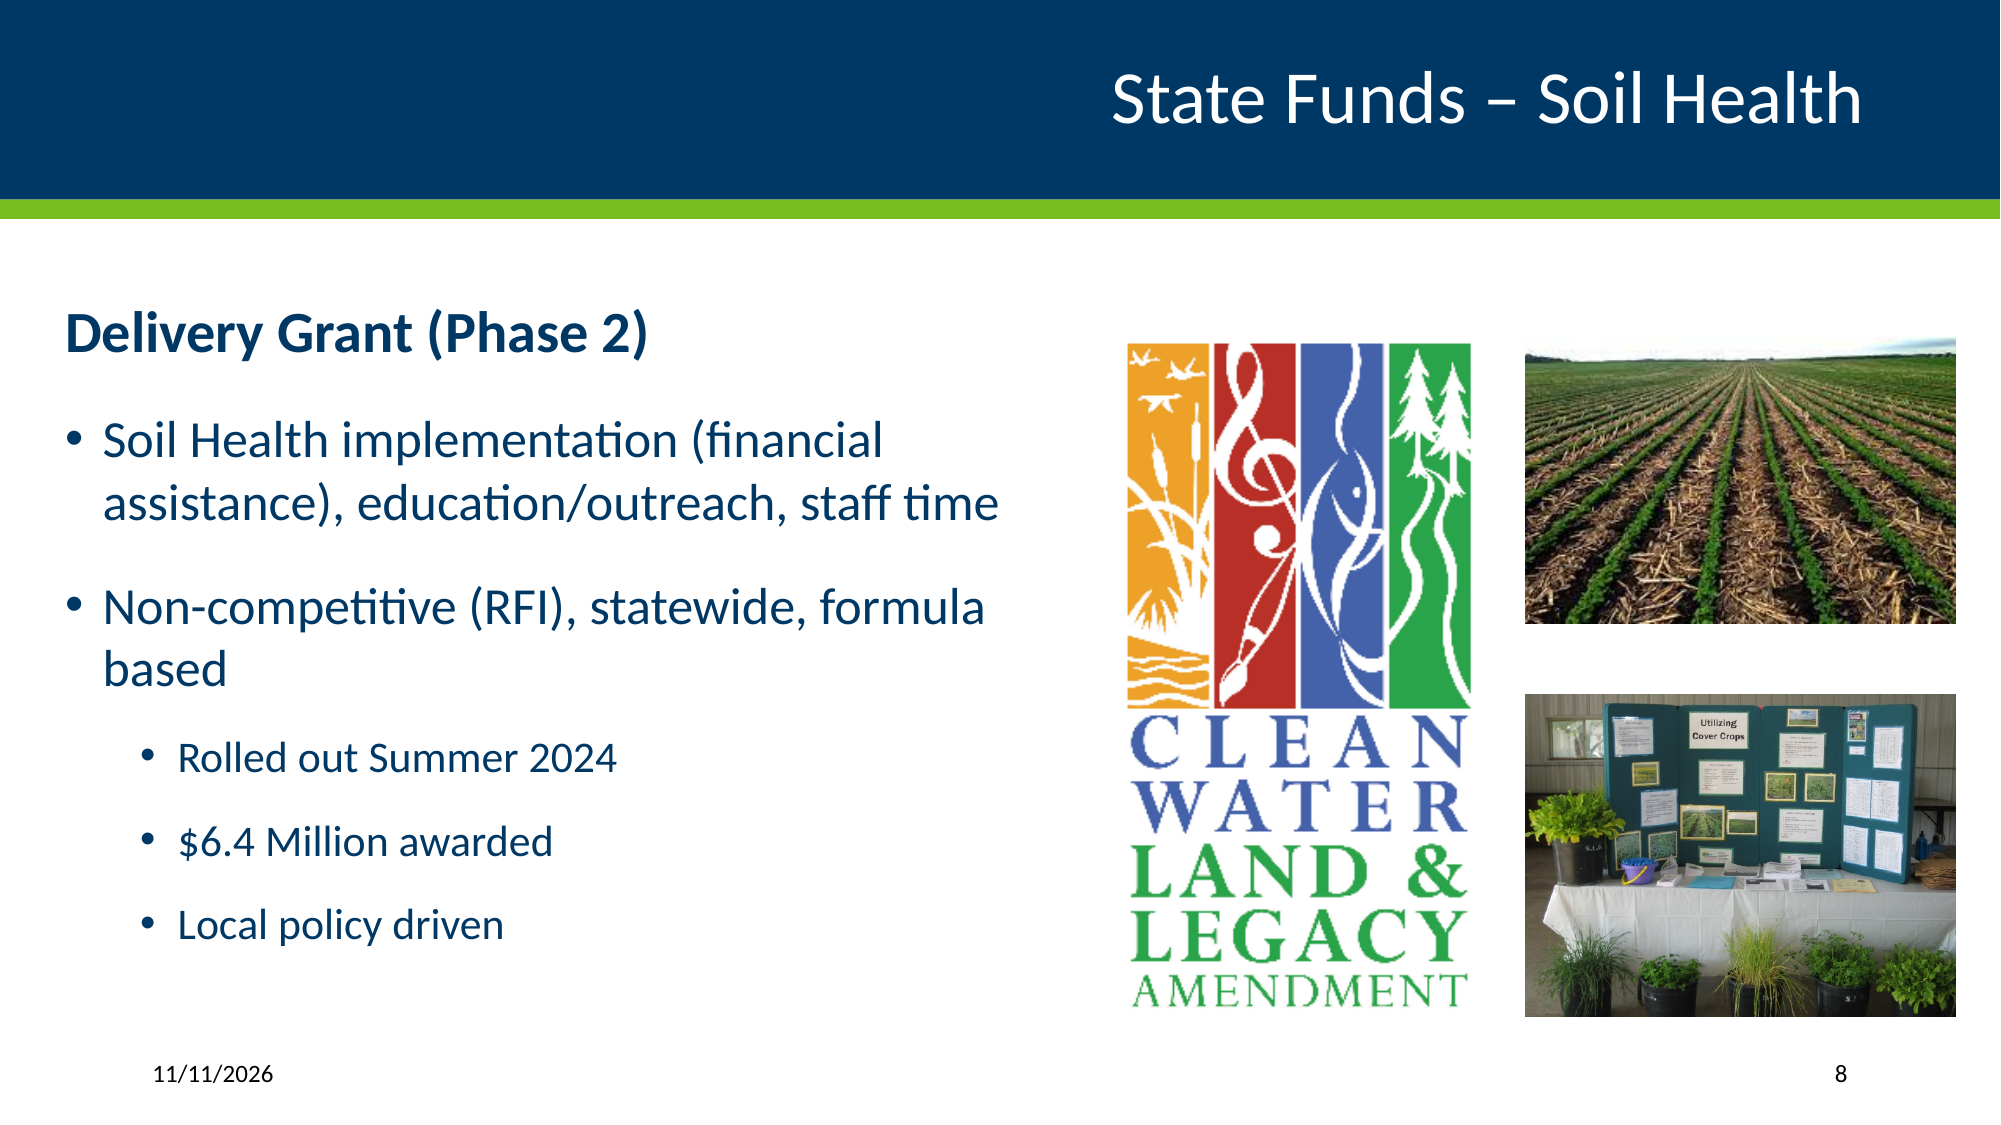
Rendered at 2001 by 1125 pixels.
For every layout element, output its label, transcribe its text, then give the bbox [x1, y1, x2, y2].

slide_number 8 [1622, 1042, 1863, 1103]
picture [1525, 337, 1956, 625]
list Delivery Grant (Phase 2) Soil Health implementation (financial assistance), education/outreach, staff time Non-competitive (RFI), statewide, formula based Rolled out Summer 2024 $6.4 Million awarded Local policy driven [50, 286, 1122, 1103]
title State Funds – Soil Health [0, 0, 2000, 200]
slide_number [137, 1042, 361, 1103]
picture [1525, 694, 1956, 1018]
picture [1121, 337, 1478, 1018]
